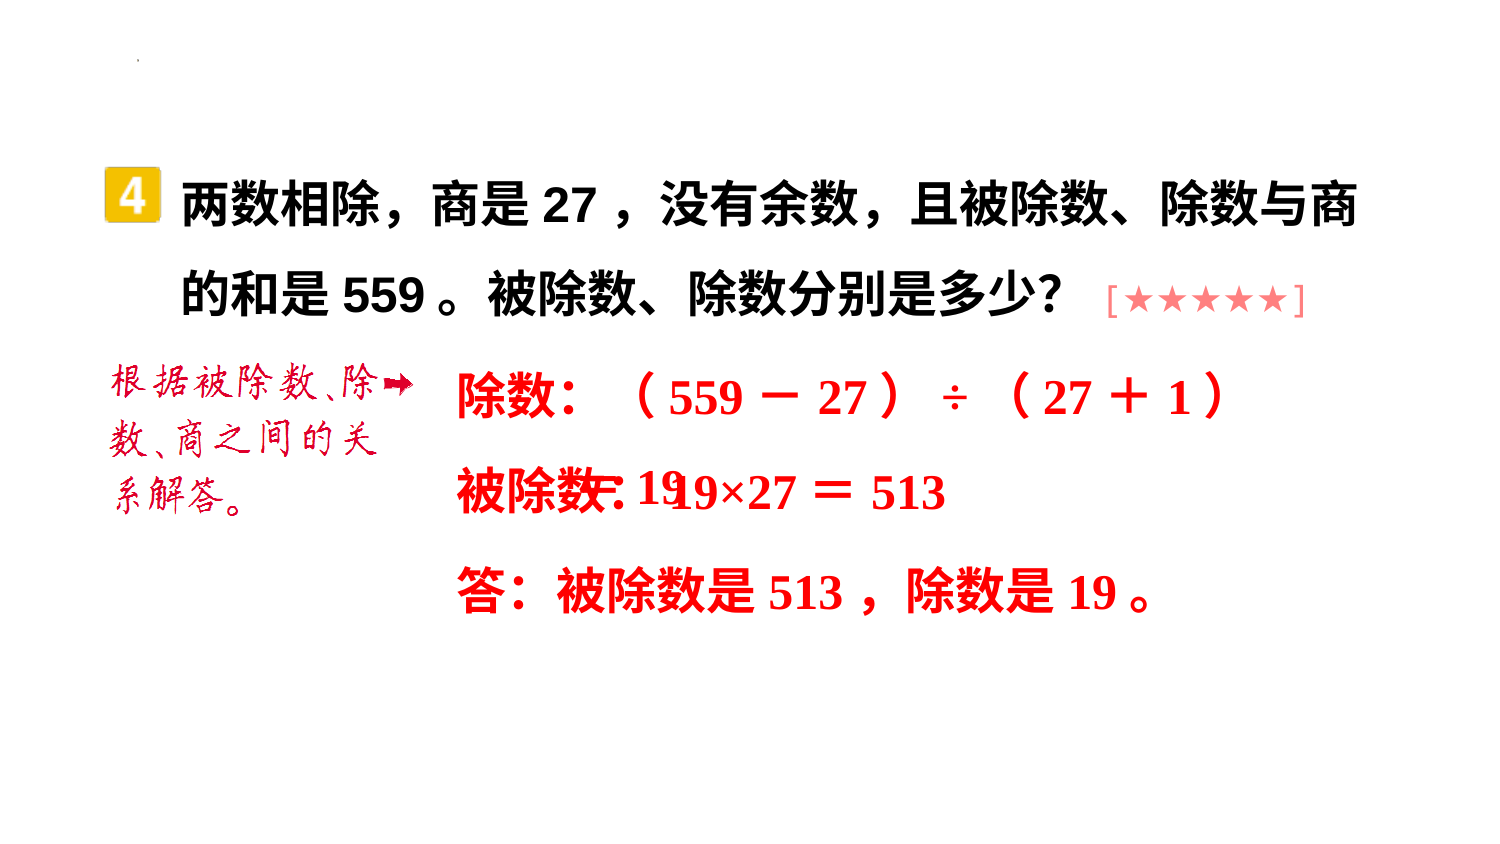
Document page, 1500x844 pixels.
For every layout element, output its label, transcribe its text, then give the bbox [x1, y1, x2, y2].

text_box 除数：（559－27）÷（27＋1）＝19 [441, 327, 1298, 421]
picture [99, 161, 166, 229]
text_box 两数相除，商是27，没有余数，且被除数、除数与商的和是559。被除数、除数分别是多少？[★★★★★] [165, 135, 1412, 331]
text_box 被除数：19×27＝513 [441, 421, 1298, 527]
picture [99, 352, 417, 523]
text_box 答：被除数是513，除数是19。 [441, 521, 1225, 627]
